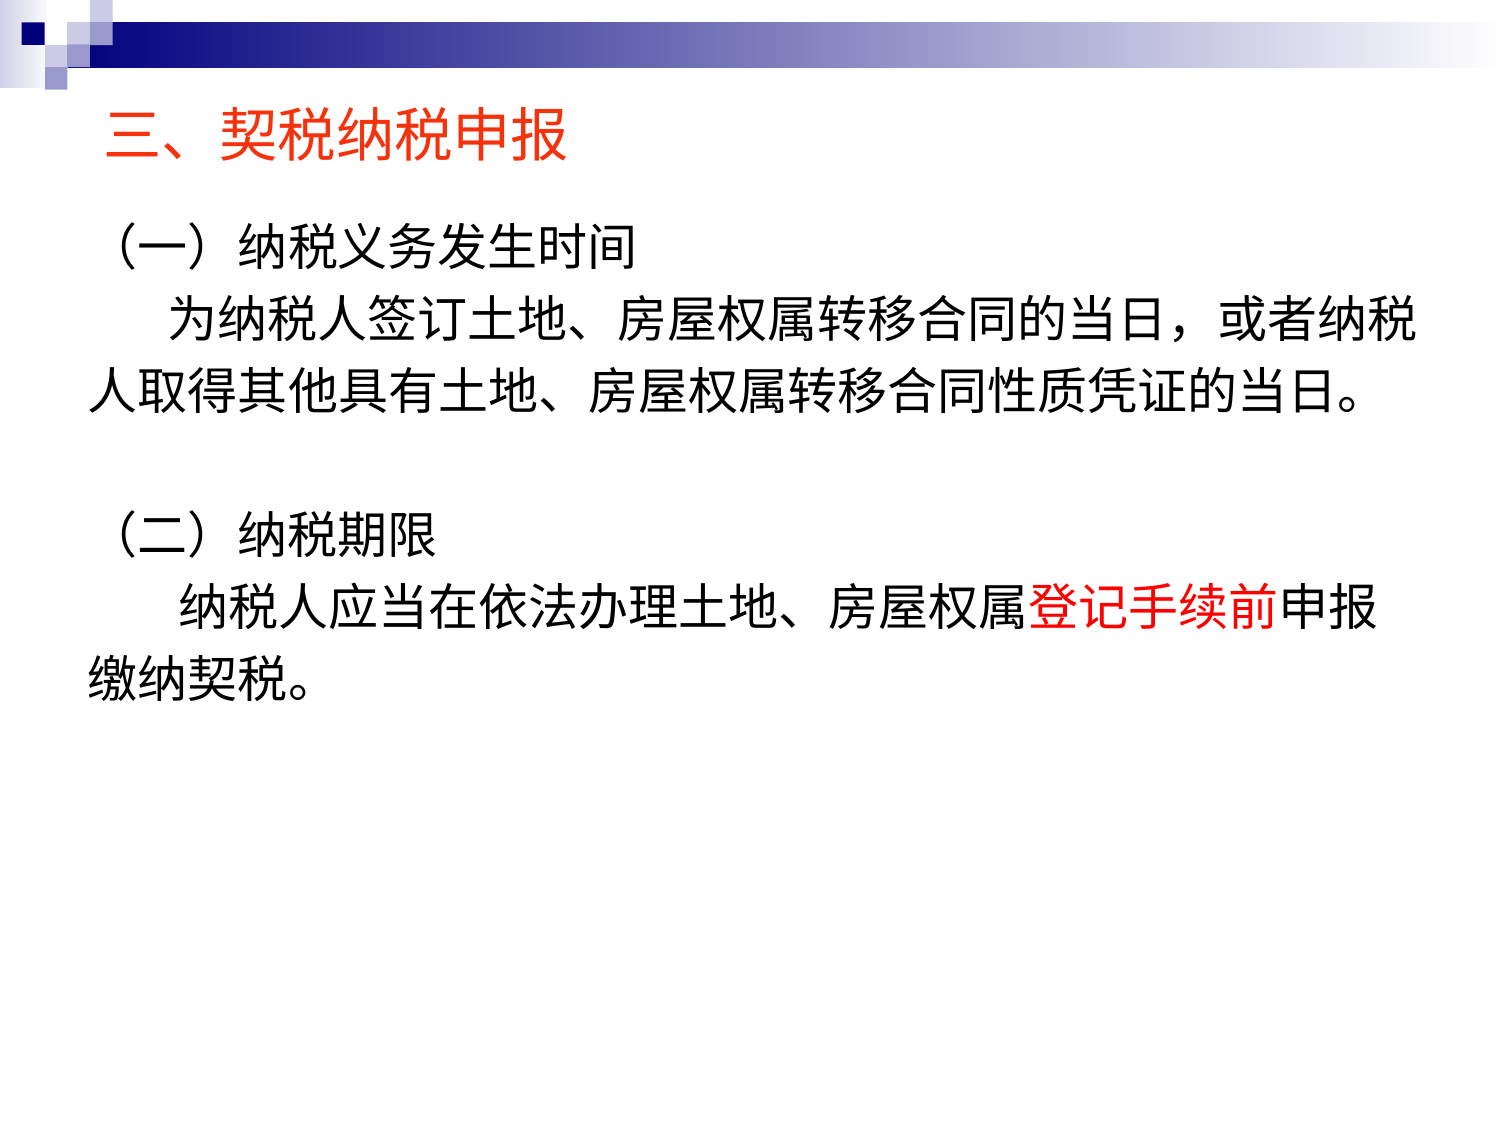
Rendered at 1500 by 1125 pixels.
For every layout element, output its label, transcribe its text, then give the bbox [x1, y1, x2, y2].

text_box 三、契税纳税申报 [88, 90, 909, 176]
text_box （一）纳税义务发生时间 为纳税人签订土地、房屋权属转移合同的当日，或者纳税人取得其他具有土地、房屋权属转移合同性质凭证的当日。 （二）纳税期限 纳税人应当在依法办理土地、房屋权属登记手续前申报缴纳契税。 [73, 196, 1438, 715]
